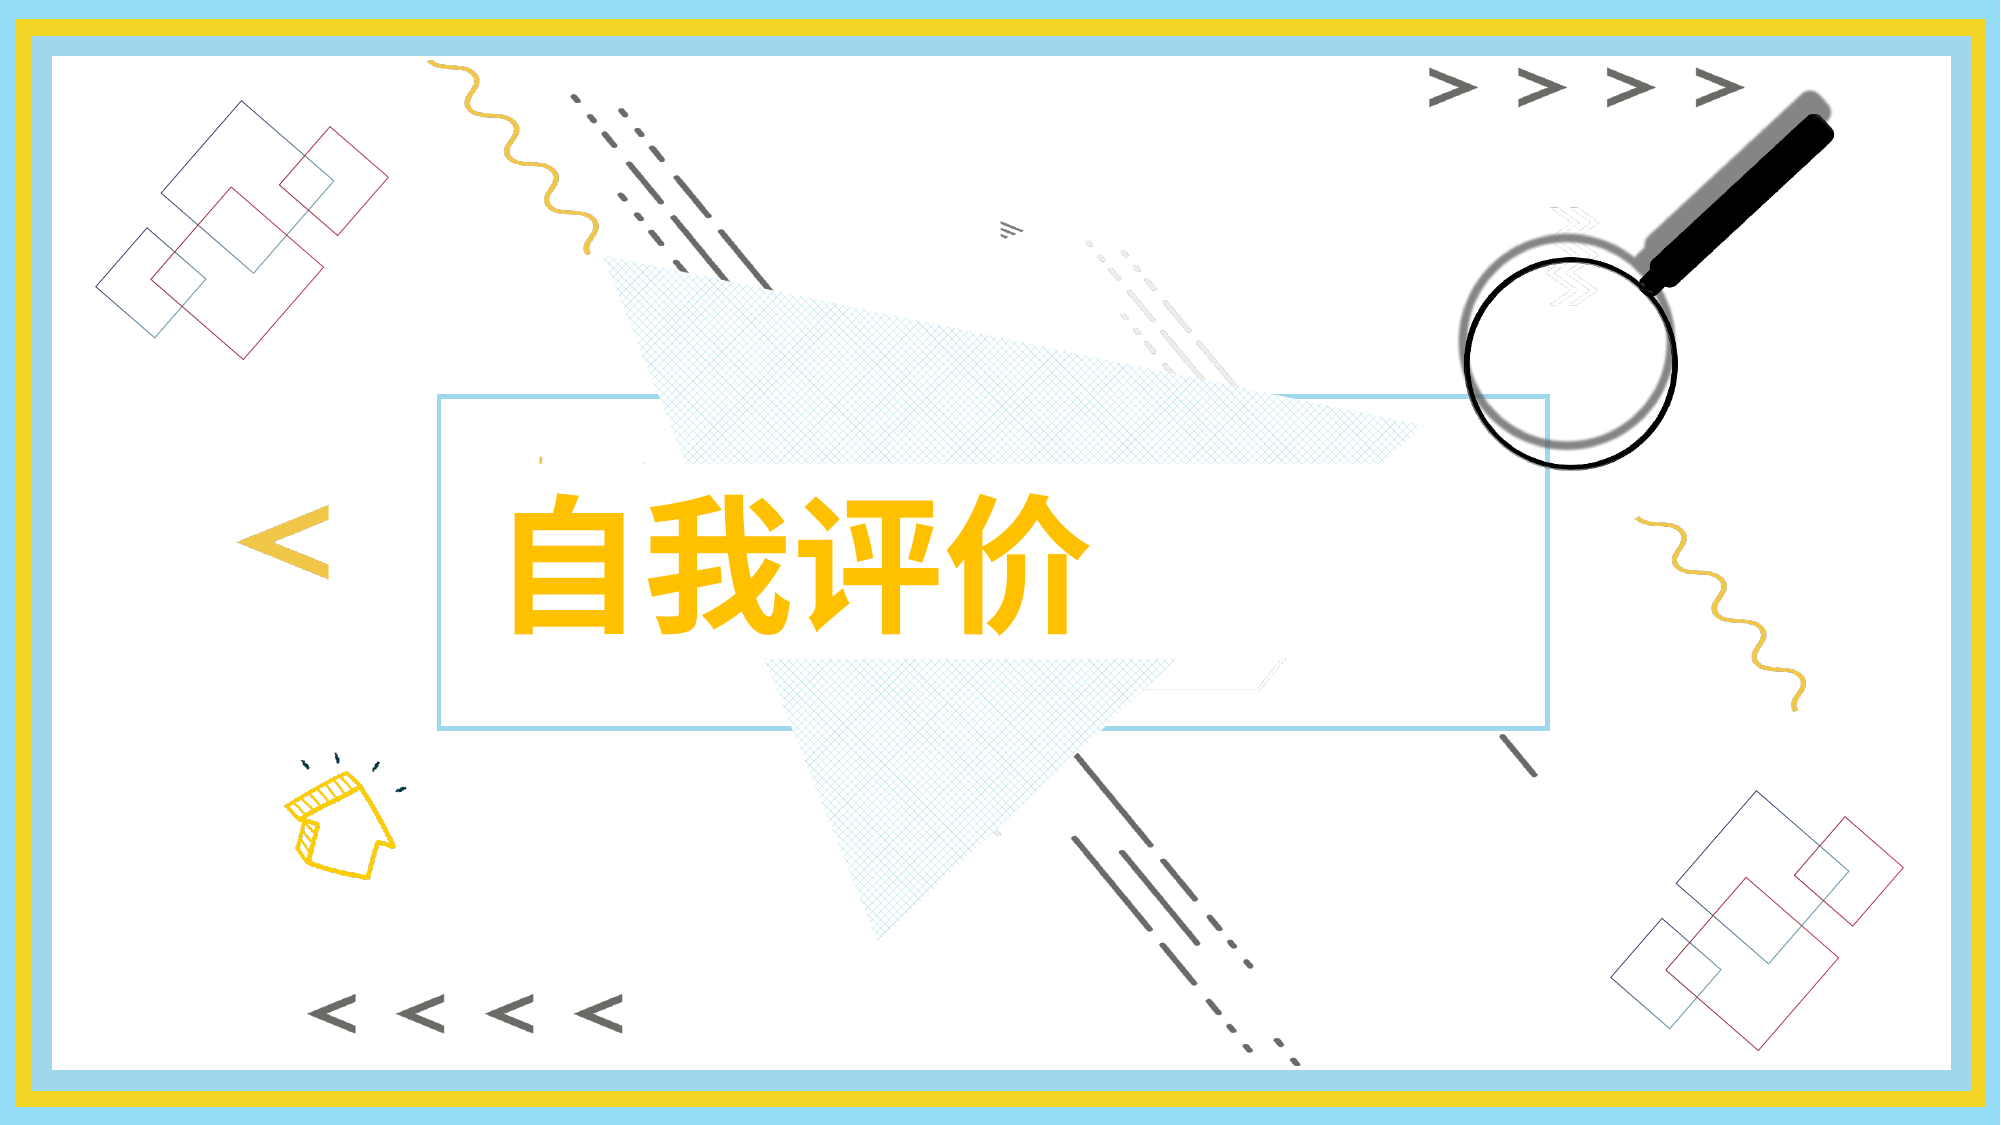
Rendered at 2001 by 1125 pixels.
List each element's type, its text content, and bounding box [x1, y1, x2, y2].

picture [95, 61, 1904, 1066]
text_box 自我评价 [478, 463, 1510, 659]
